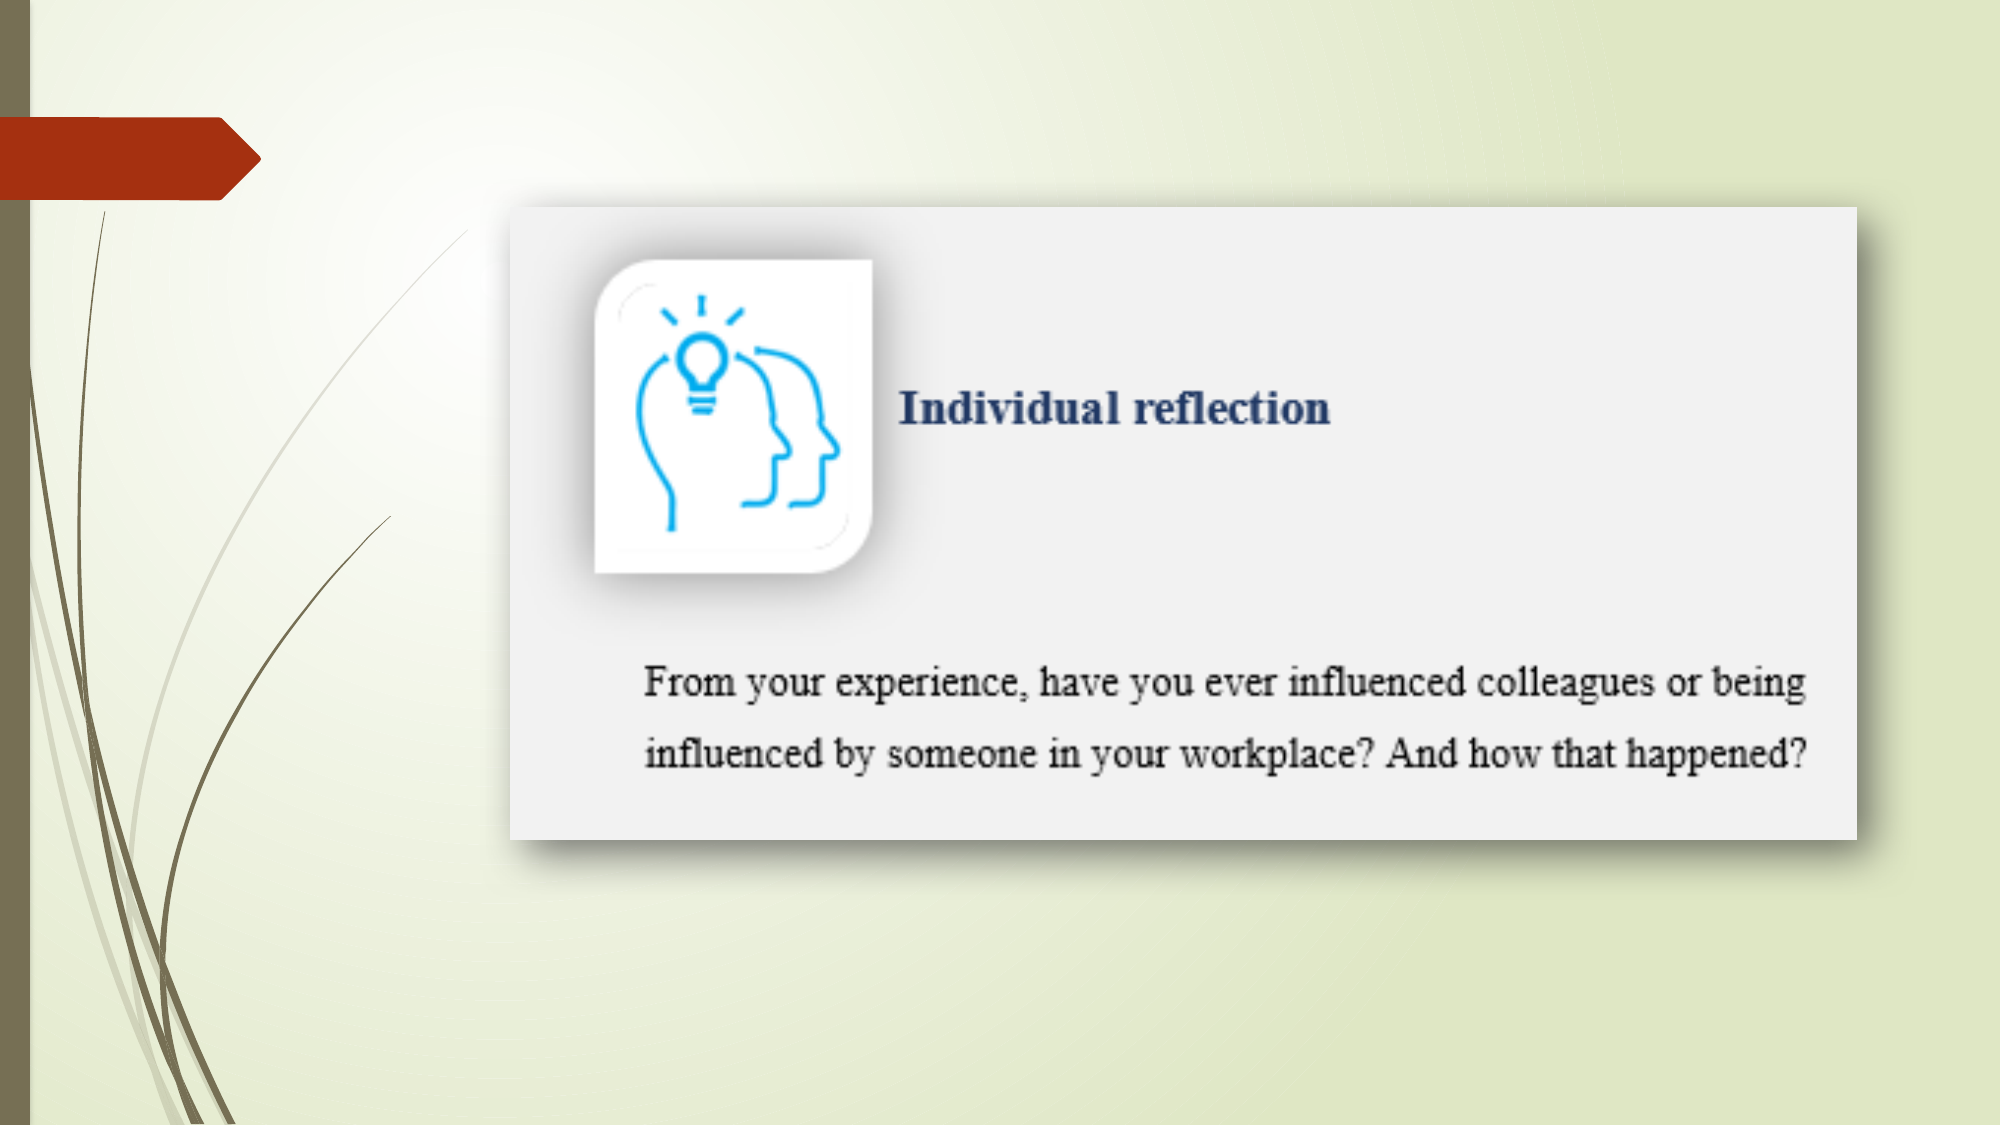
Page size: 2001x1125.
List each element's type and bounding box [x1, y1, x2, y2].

list [509, 207, 1857, 840]
